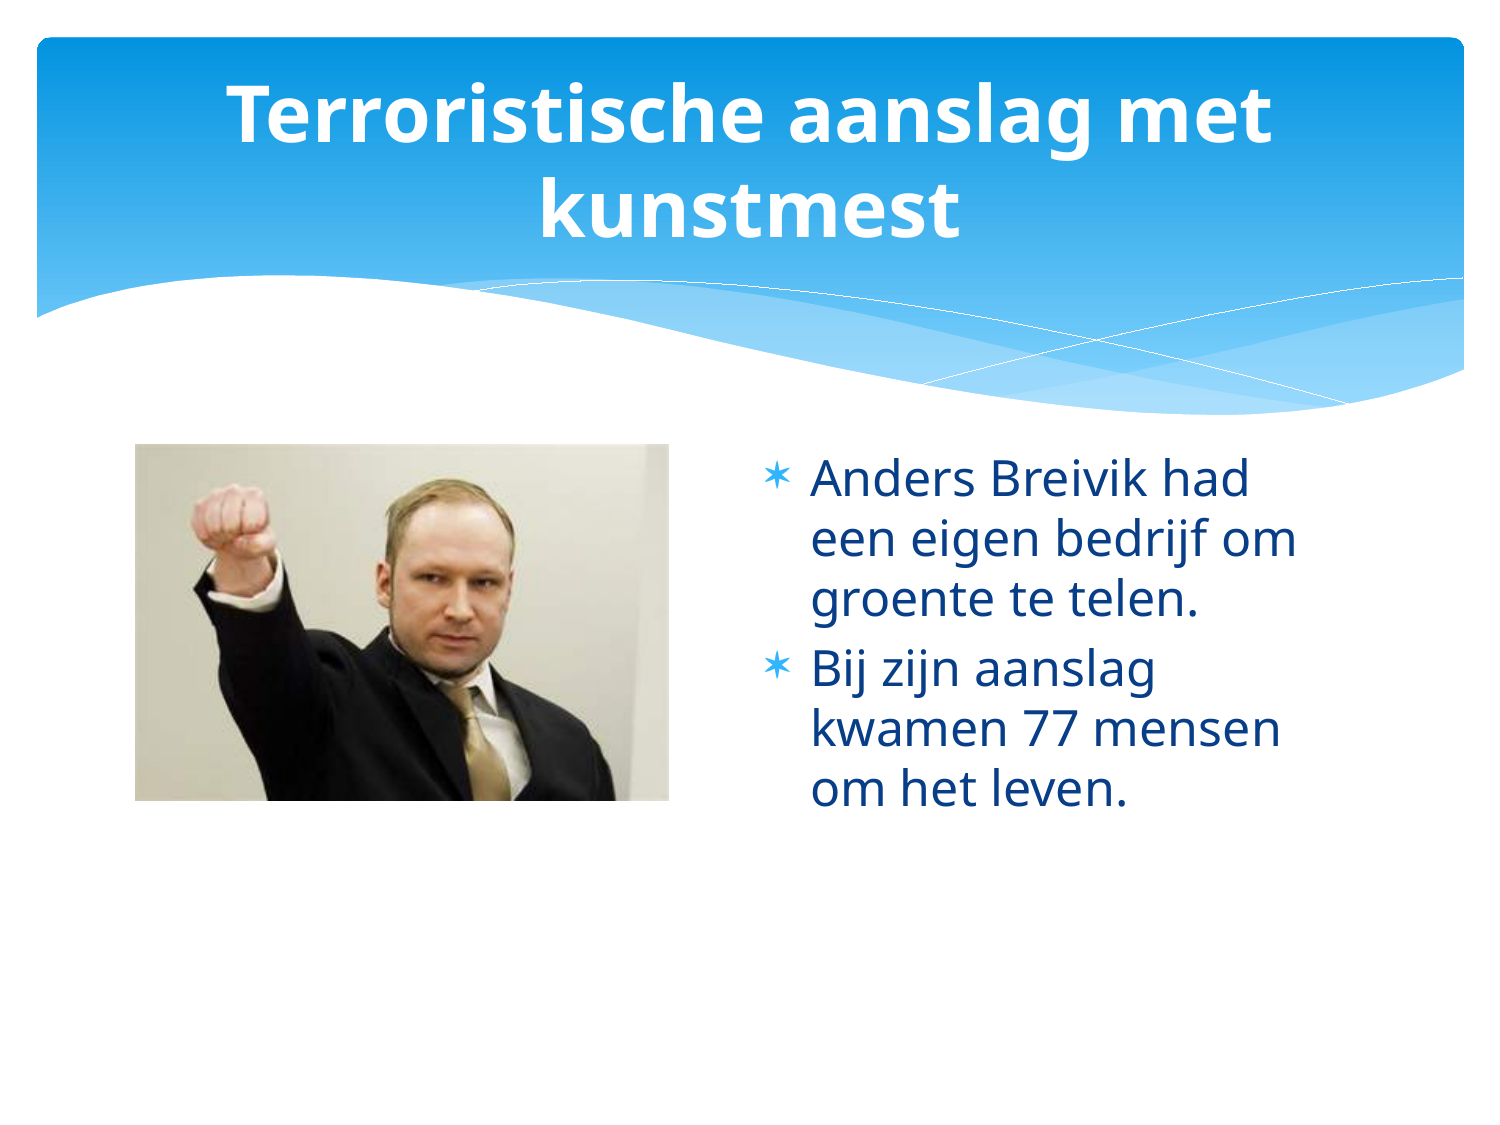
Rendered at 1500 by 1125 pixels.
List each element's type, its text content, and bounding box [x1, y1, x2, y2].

picture [135, 444, 669, 801]
list Anders Breivik had een eigen bedrijf om groente te telen. Bij zijn aanslag kwamen 77 mensen om het leven. [750, 438, 1359, 1005]
title Terroristische aanslag met kunstmest [75, 55, 1425, 261]
